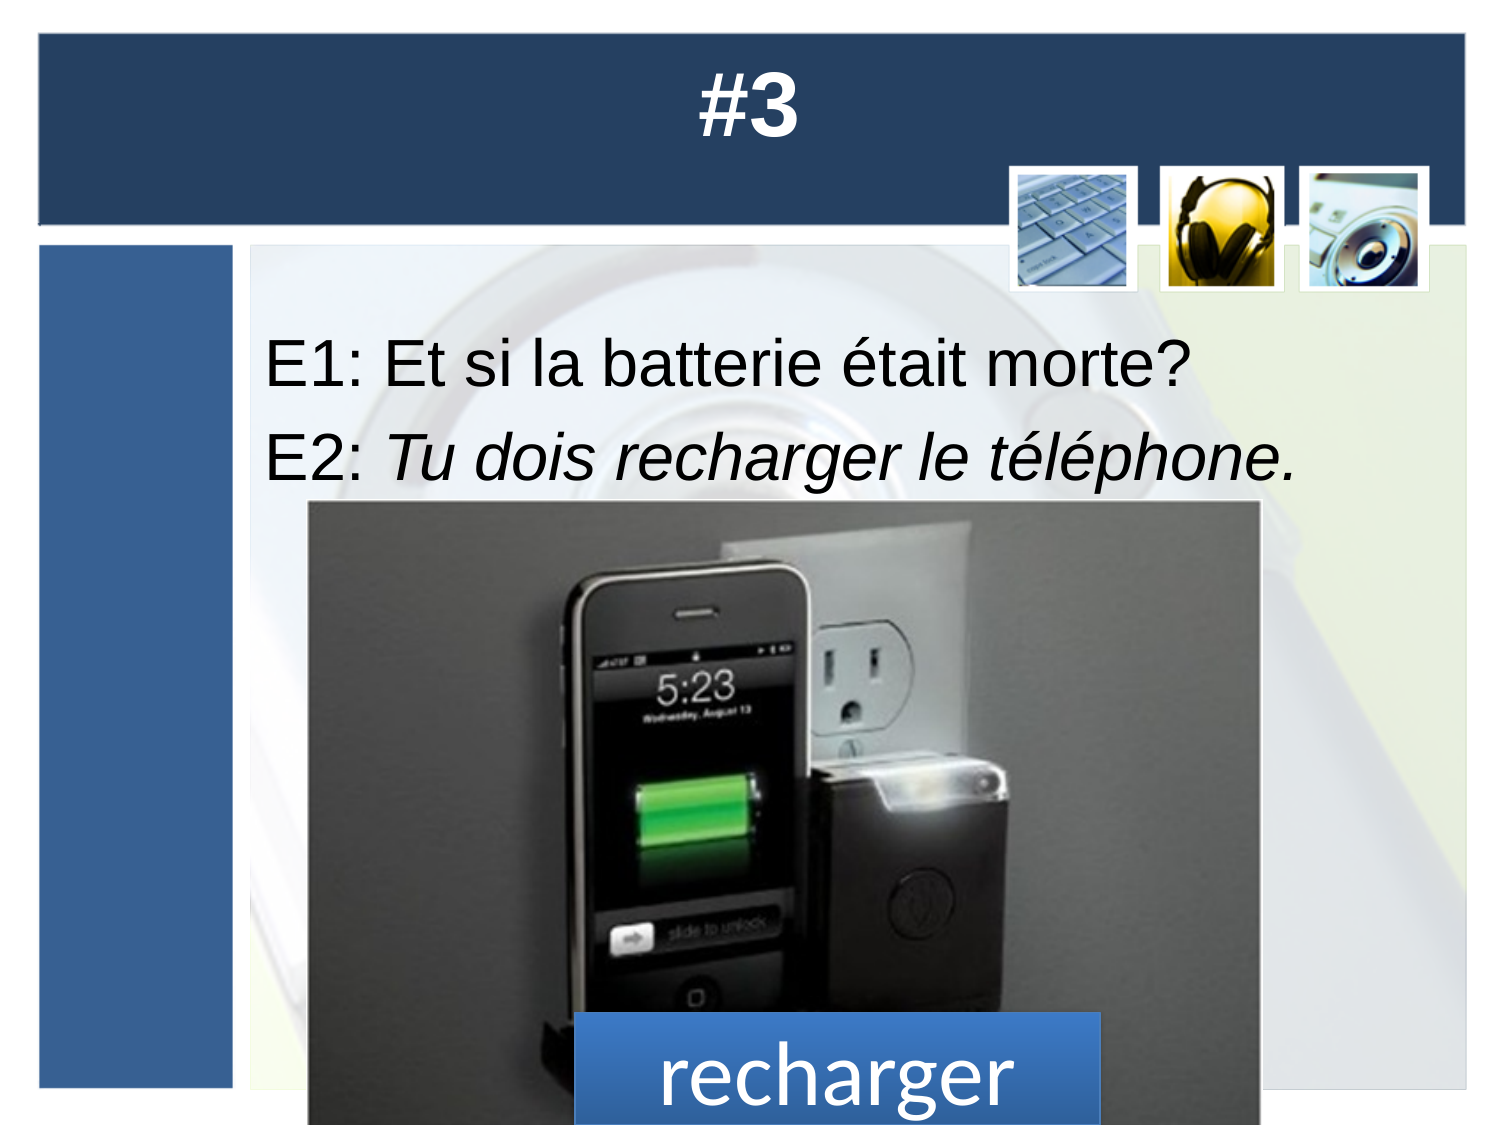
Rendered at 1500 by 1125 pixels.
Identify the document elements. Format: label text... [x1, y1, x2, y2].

picture [0, 0, 1500, 1125]
title #3 [75, 37, 1425, 163]
list E1: Et si la batterie était morte? E2: Tu dois recharger le téléphone. [249, 312, 1425, 1080]
